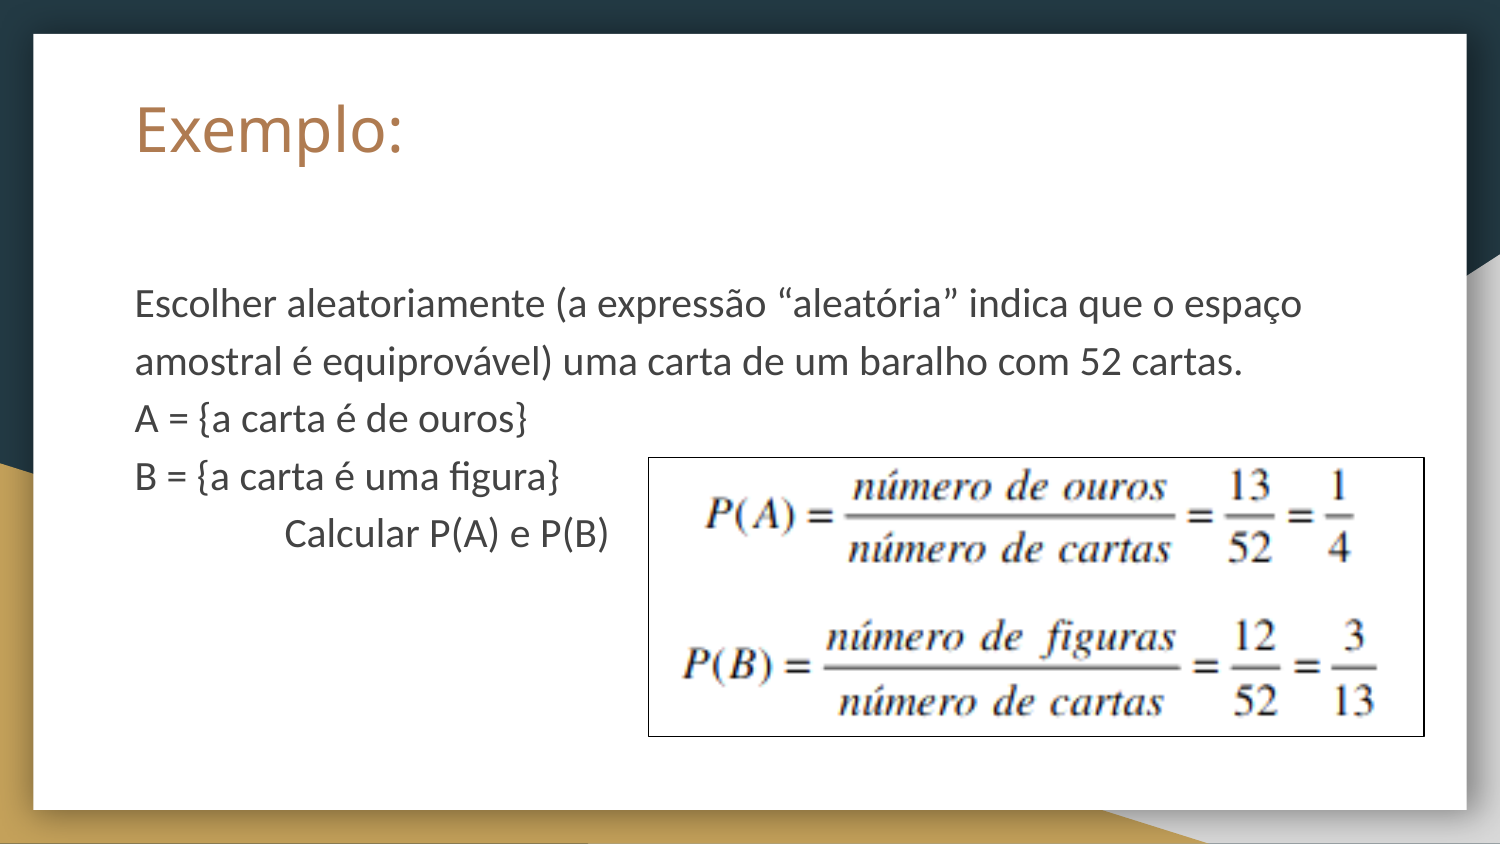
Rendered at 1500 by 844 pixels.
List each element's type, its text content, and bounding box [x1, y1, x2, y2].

picture [648, 457, 1424, 737]
list Escolher aleatoriamente (a expressão “aleatória” indica que o espaço amostral é equiprovável) uma carta de um baralho com 52 cartas. A = {a carta é de ouros} B = {a carta é uma figura} Calcular P(A) e P(B) [119, 253, 1381, 779]
title Exemplo: [119, 75, 1381, 179]
